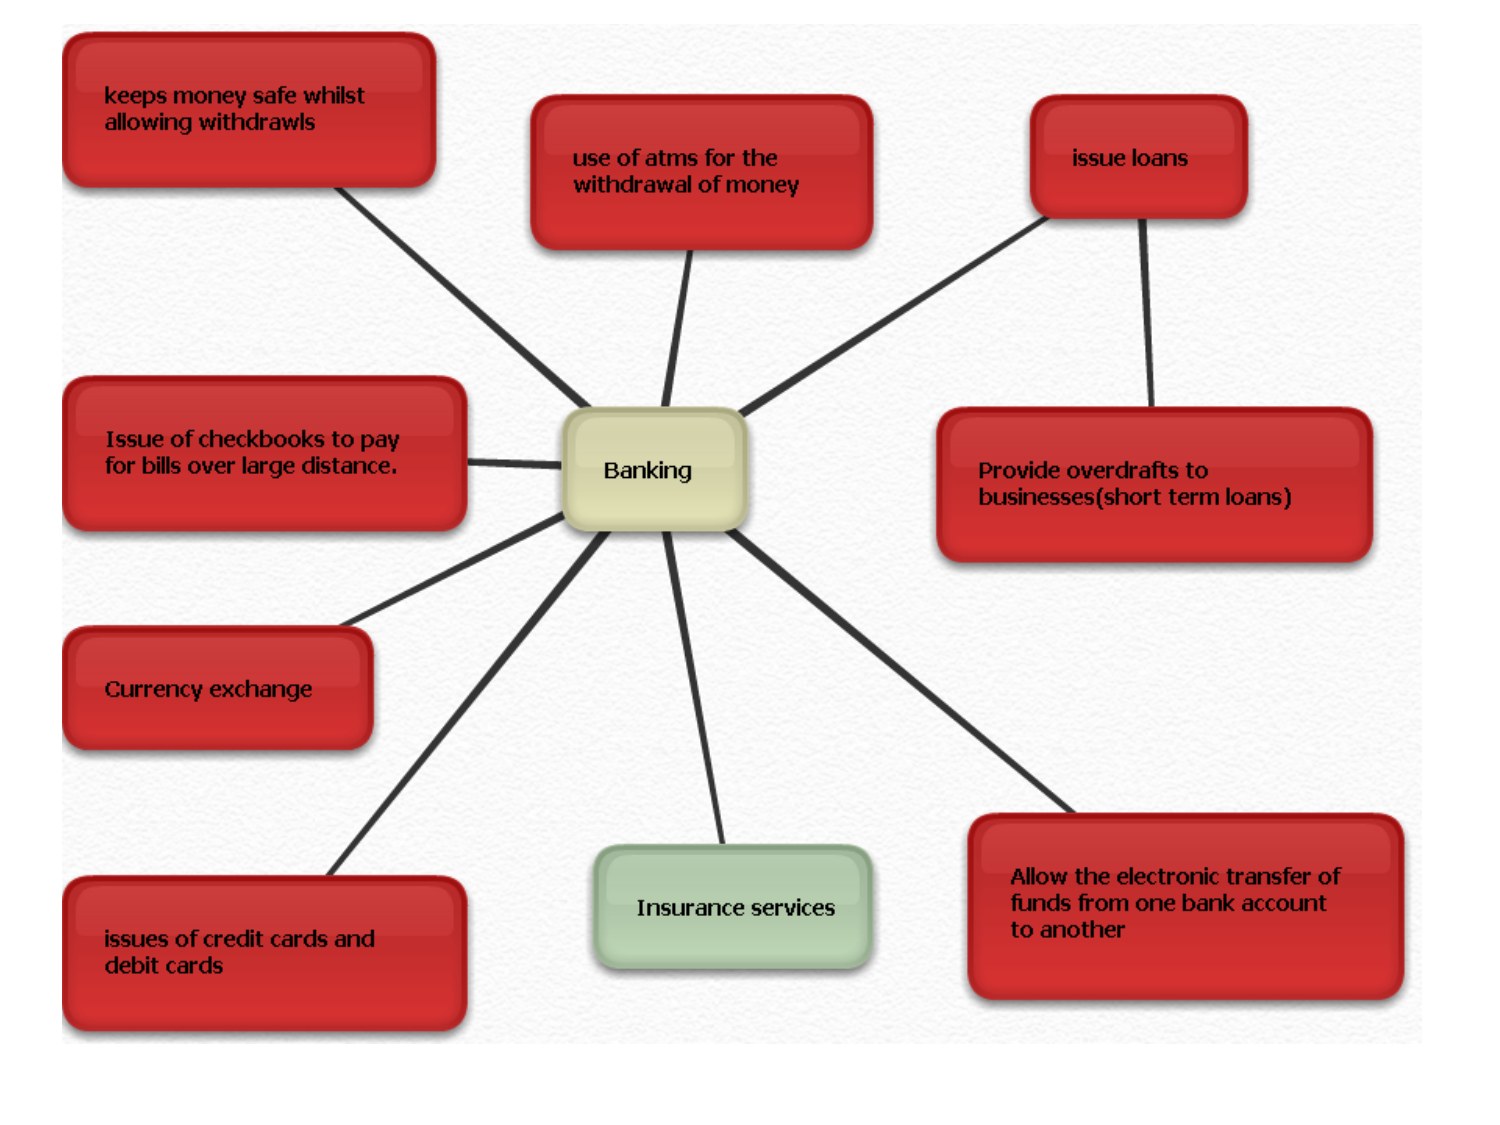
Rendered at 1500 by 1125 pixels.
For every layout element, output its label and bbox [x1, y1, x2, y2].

picture [62, 24, 1423, 1044]
